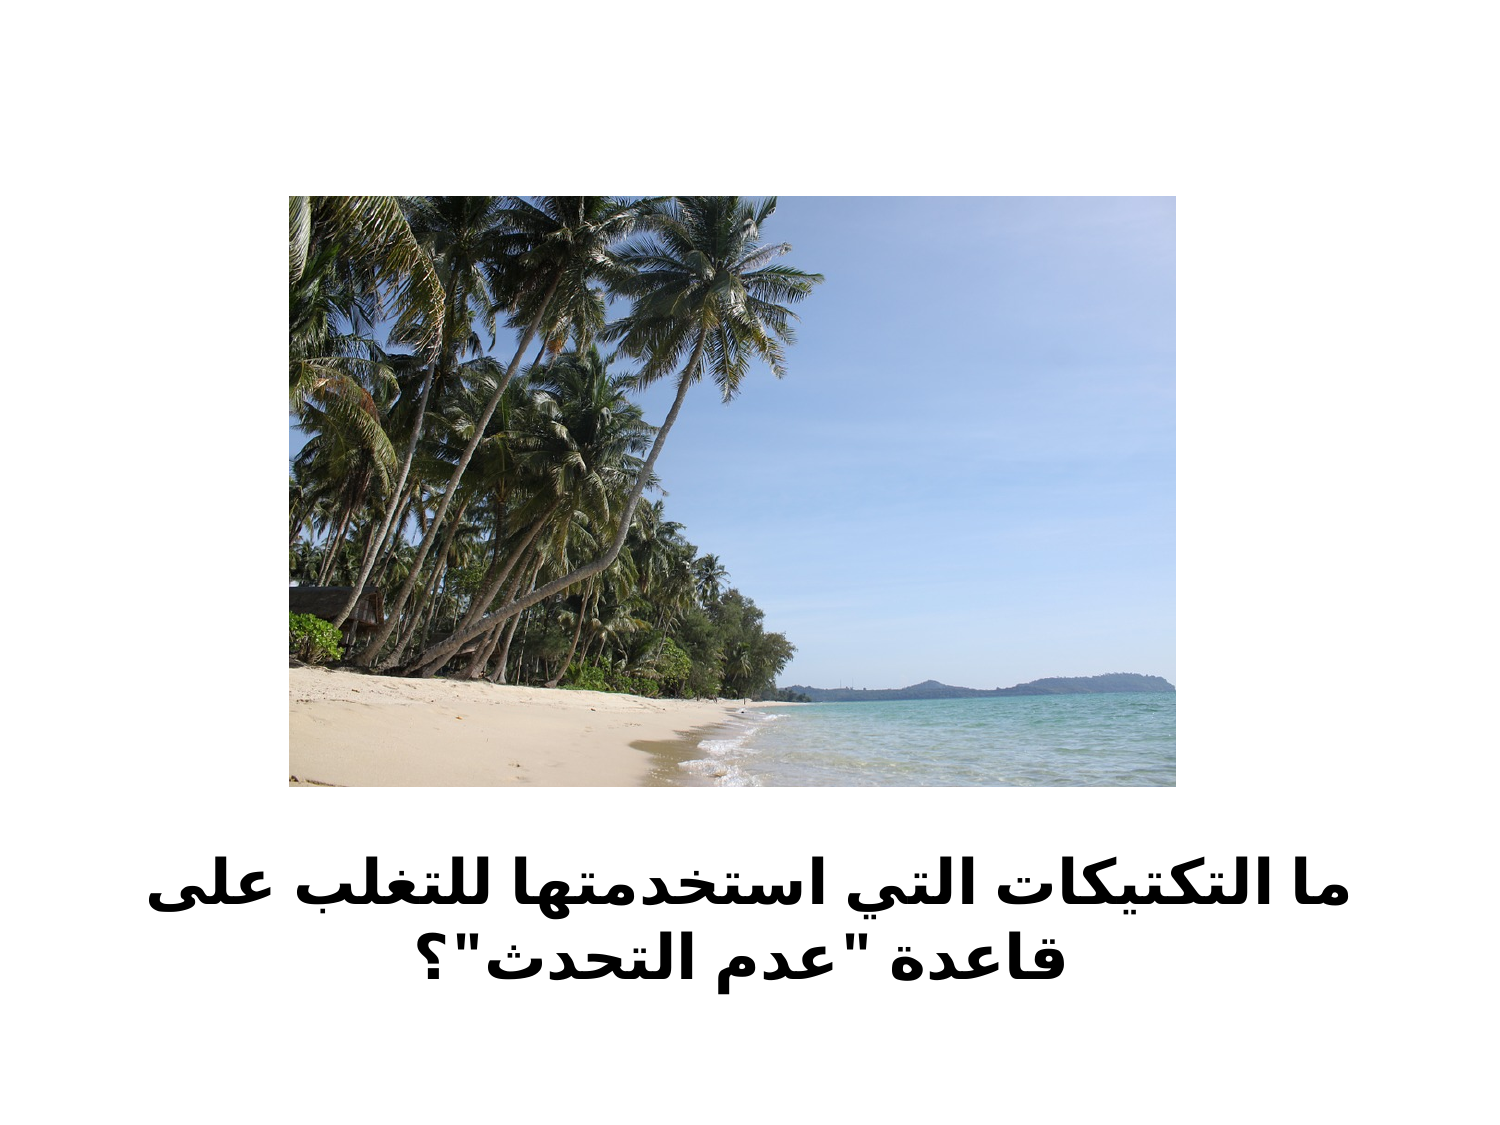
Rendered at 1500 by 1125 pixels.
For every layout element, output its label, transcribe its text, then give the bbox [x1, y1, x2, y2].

text_box ما التكتيكات التي استخدمتها للتغلب على قاعدة "عدم التحدث"؟ [29, 834, 1455, 1125]
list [288, 196, 1176, 788]
